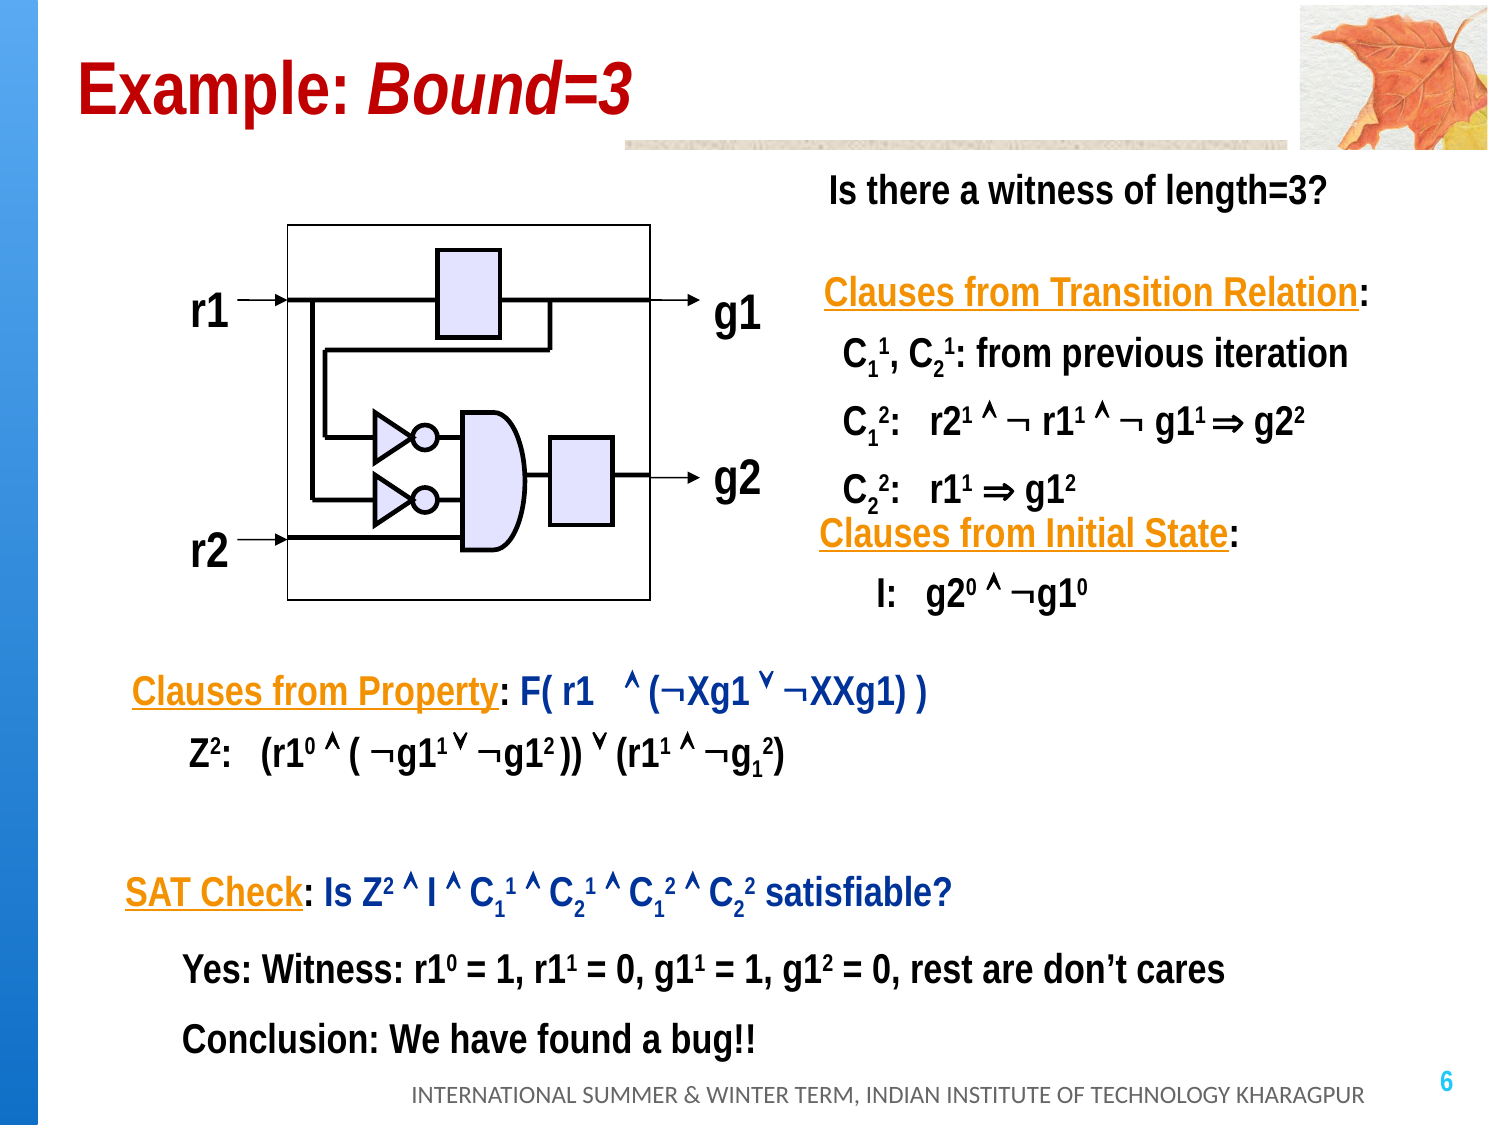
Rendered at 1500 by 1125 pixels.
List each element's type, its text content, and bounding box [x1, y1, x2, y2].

text_box Clauses from Initial State: I: g20  g10 [804, 488, 1265, 624]
text_box SAT Check: Is Z2  I  C11  C21  C12  C22 satisfiable? Yes: Witness: r10 = 1, r11 = 0, g11 = 1, g12 = 0, rest are don’t cares Conclusion: We have found a bug!! [110, 834, 1242, 1070]
text_box Is there a witness of length=3? [813, 155, 1344, 221]
slide_number 6 [1425, 1050, 1488, 1110]
footer INTERNATIONAL SUMMER & WINTER TERM, INDIAN INSTITUTE OF TECHNOLOGY KHARAGPUR [206, 1074, 1382, 1113]
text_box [174, 224, 778, 601]
picture [624, 140, 1288, 150]
text_box Clauses from Transition Relation: C11, C21: from previous iteration C12: r21   r11   g11  g22 C22: r11  g12 [808, 247, 1386, 587]
title Example: Bound=3 [62, 12, 1300, 138]
text_box Clauses from Property: F( r1  (Xg1  XXg1) ) Z2: (r10  ( g11  g12 ))  (r11  g12) [117, 646, 943, 790]
